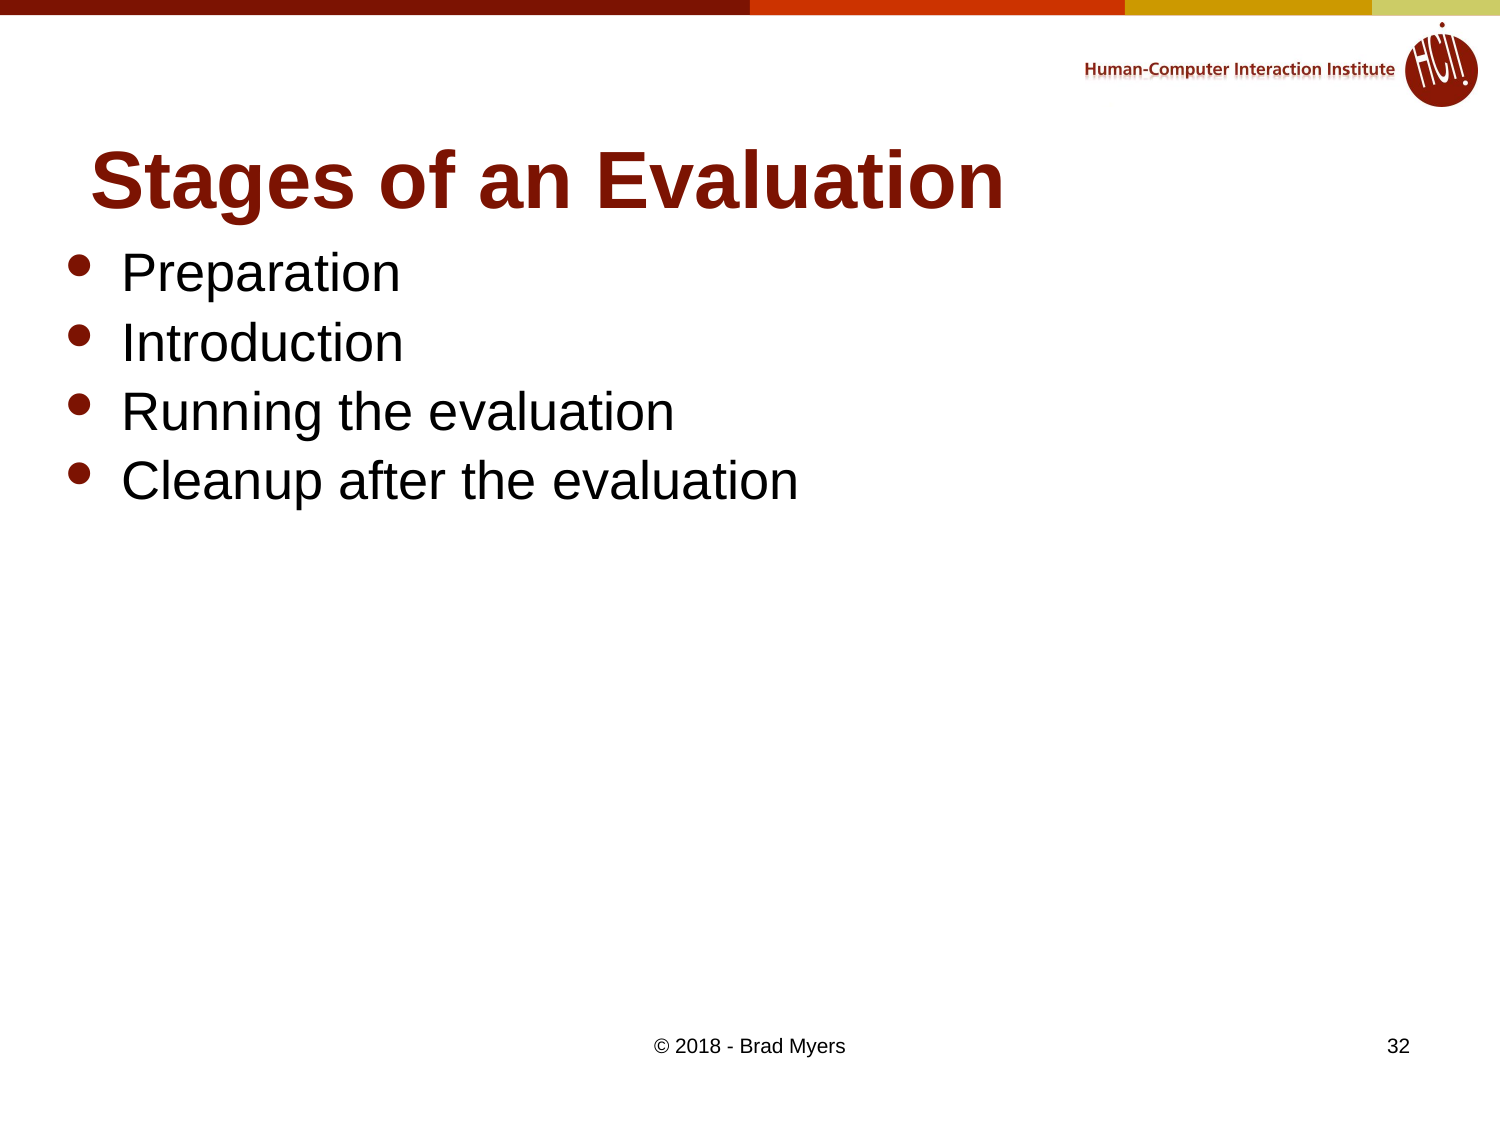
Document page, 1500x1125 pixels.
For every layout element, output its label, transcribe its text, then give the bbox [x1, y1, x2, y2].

footer © 2018 - Brad Myers [512, 1024, 988, 1101]
picture [1313, 22, 1478, 107]
title Stages of an Evaluation [74, 19, 1313, 233]
slide_number 32 [1074, 1024, 1426, 1101]
list Preparation Introduction Running the evaluation Cleanup after the evaluation [49, 237, 1470, 982]
